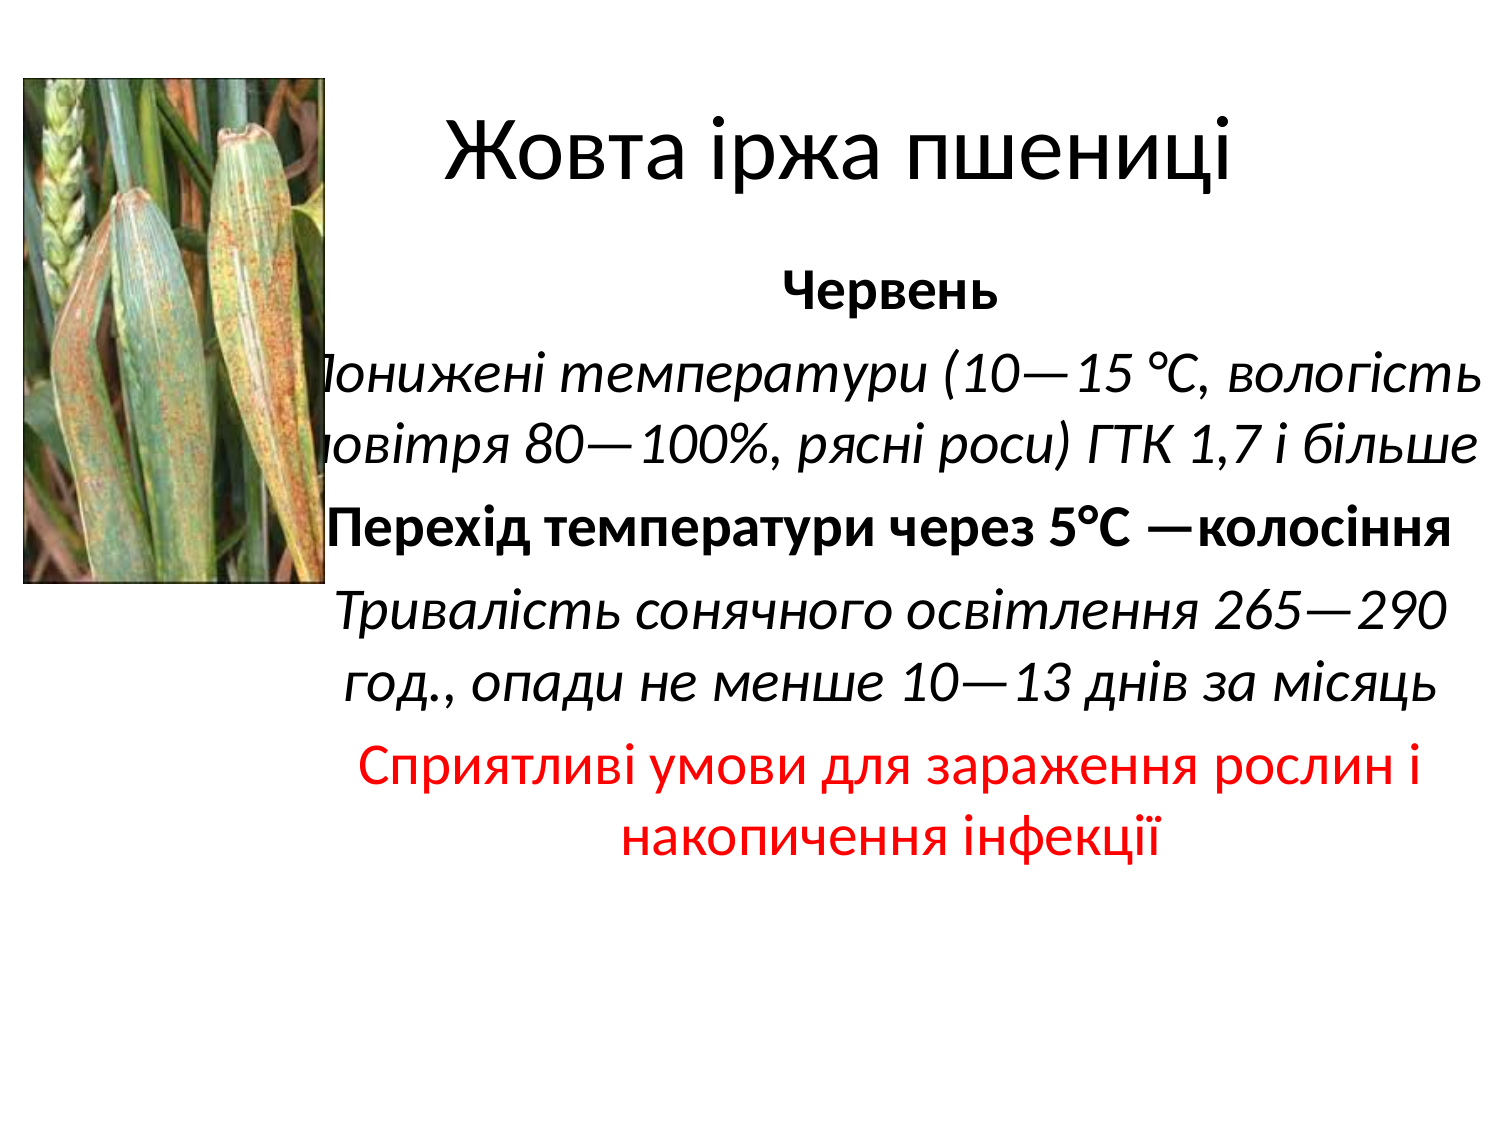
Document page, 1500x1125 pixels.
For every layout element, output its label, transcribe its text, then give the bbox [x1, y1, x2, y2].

title Жовта іржа пшениці [164, 49, 1500, 237]
list Червень Понижені температури (10—15 °С, вологість повітря 80—100%, рясні роси) ГТК 1,7 і більше Перехід температури через 5°С —колосіння Тривалість сонячного освітлення 265—290 год., опади не менше 10—13 днів за місяць Сприятливі умови для зараження рослин і накопичення інфекції [281, 242, 1500, 985]
picture [23, 77, 325, 584]
